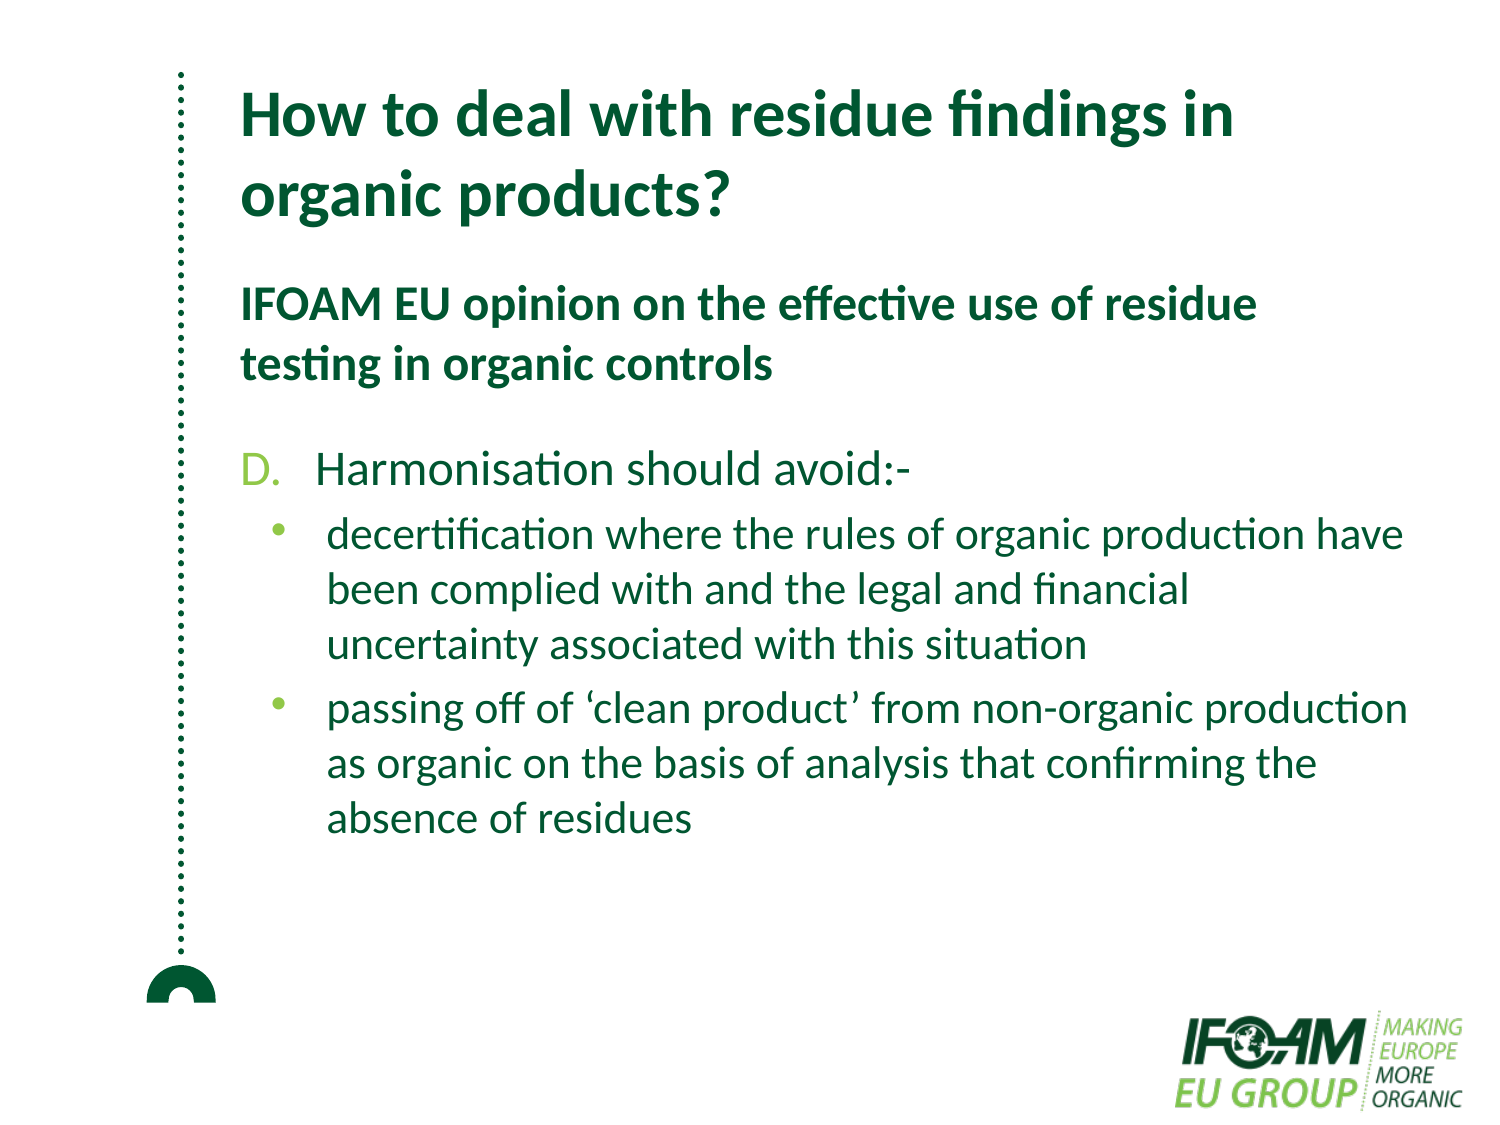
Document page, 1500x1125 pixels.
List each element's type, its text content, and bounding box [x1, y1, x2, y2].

title How to deal with residue findings in organic products? [225, 62, 1425, 250]
list IFOAM EU opinion on the effective use of residue testing in organic controls Harmonisation should avoid:- decertification where the rules of organic production have been complied with and the legal and financial uncertainty associated with this situation passing off of ‘clean product’ from non-organic production as organic on the basis of analysis that confirming the absence of residues [225, 262, 1425, 1000]
